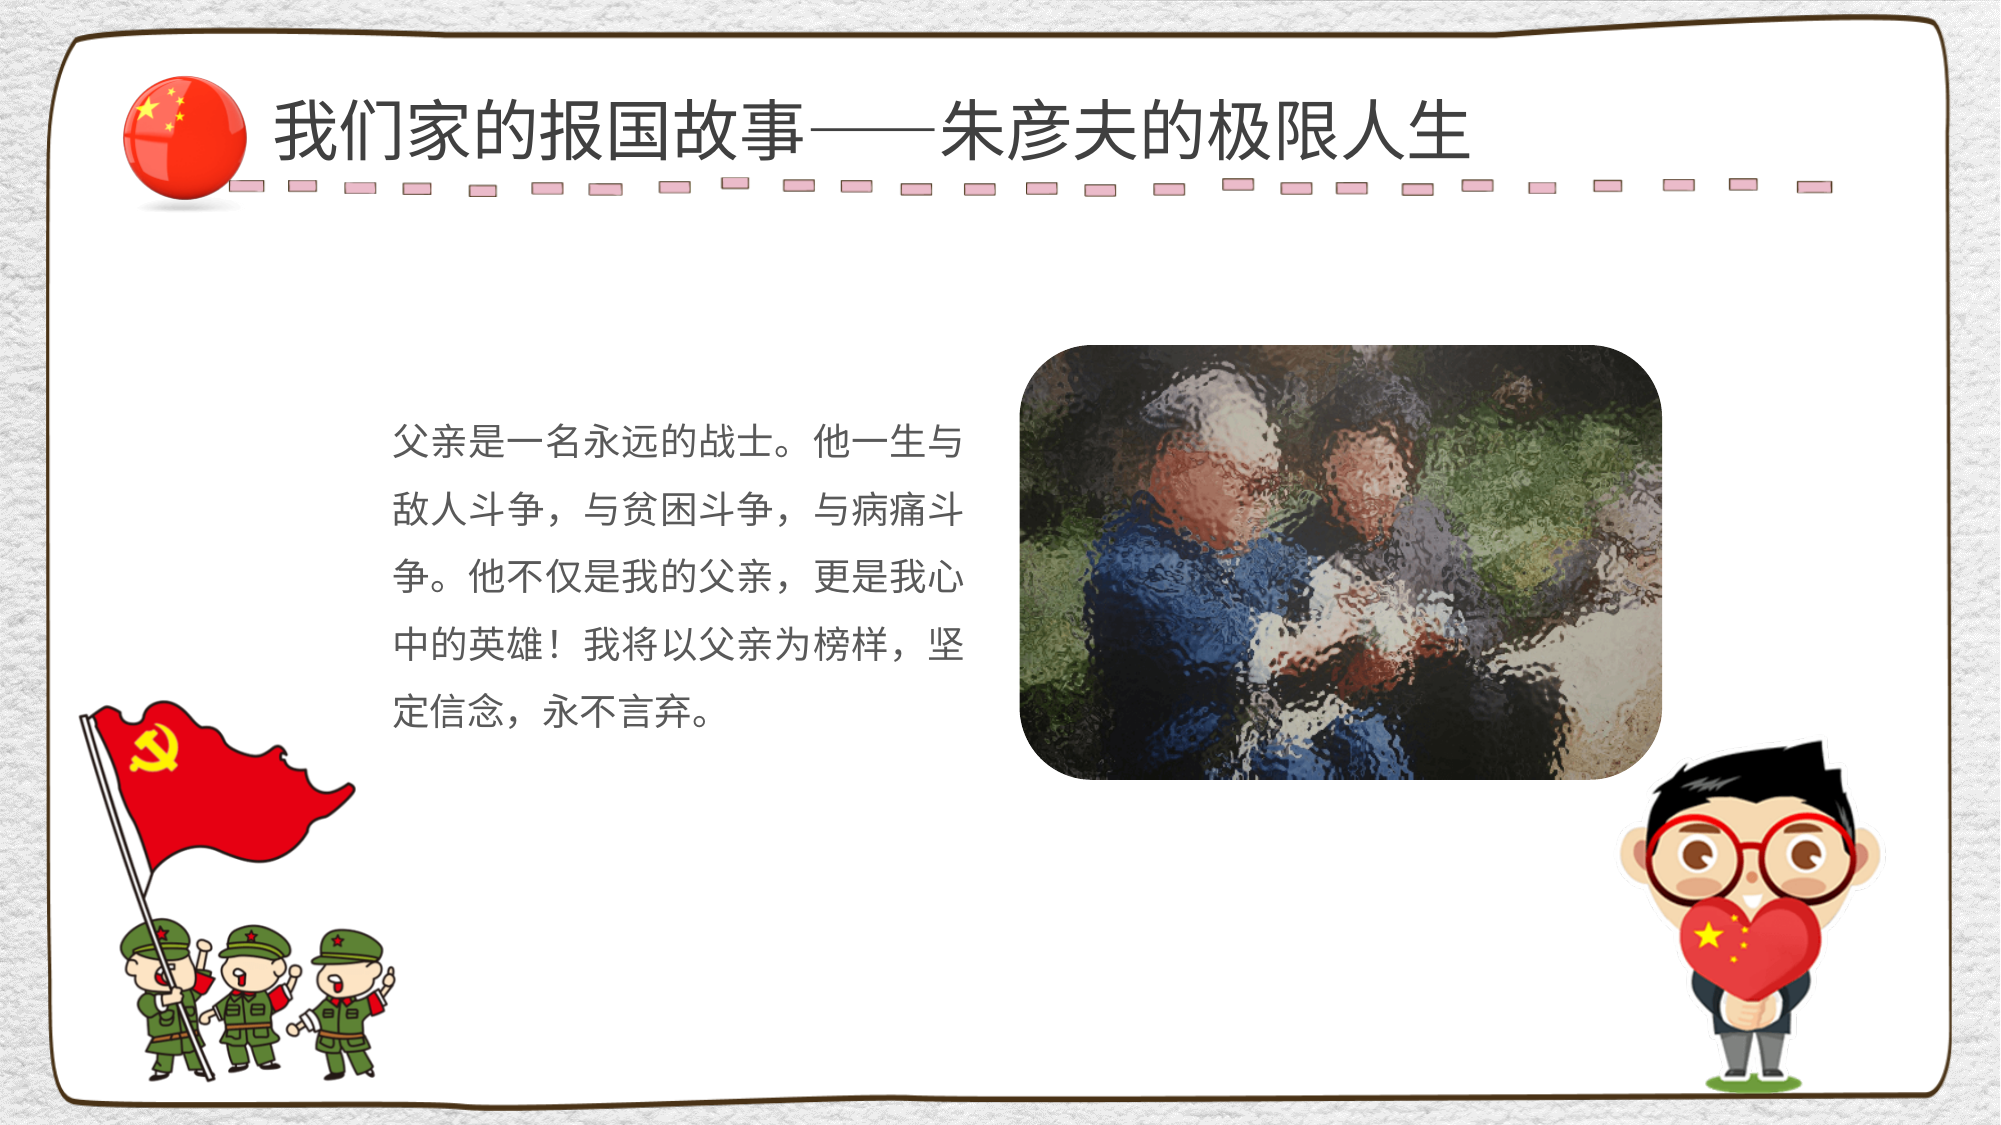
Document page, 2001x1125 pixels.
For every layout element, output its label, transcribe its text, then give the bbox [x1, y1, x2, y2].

picture [0, 0, 2001, 1125]
text_box 父亲是一名永远的战士。他一生与敌人斗争，与贫困斗争，与病痛斗争。他不仅是我的父亲，更是我心中的英雄！我将以父亲为榜样，坚定信念，永不言弃。 [377, 388, 981, 741]
text_box 我们家的报国故事——朱彦夫的极限人生 [281, 81, 1879, 177]
